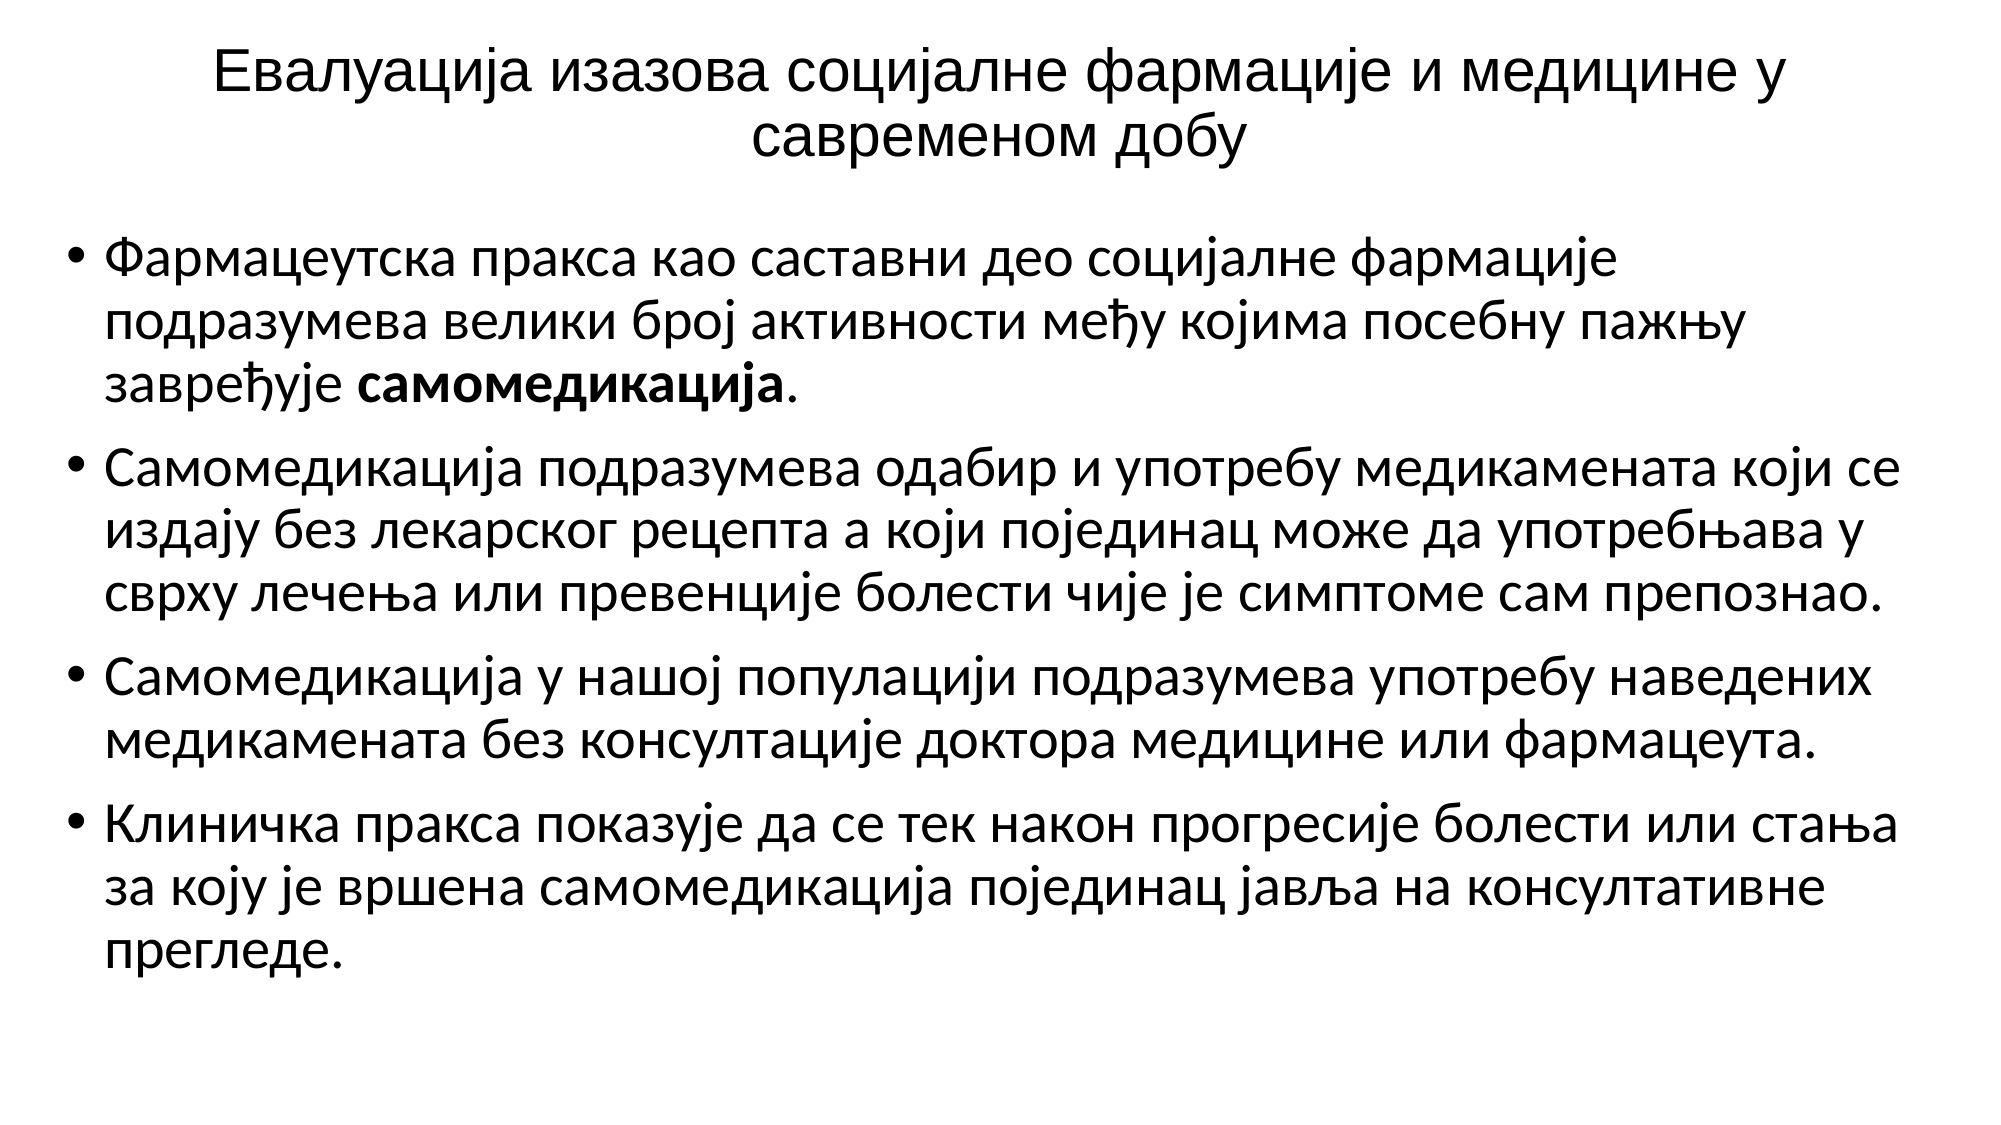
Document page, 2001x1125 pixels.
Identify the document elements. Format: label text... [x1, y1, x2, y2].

list Фармацеутска пракса као саставни део социјалне фармације подразумева велики број активности међу којима посебну пажњу завређује самомедикација. Самомедикација подразумева одабир и употребу медикамената који се издају без лекарског рецепта а који појединац може да употребњава у сврху лечења или превенције болести чије је симптоме сам препознао. Самомедикација у нашој популацији подразумева употребу наведених медикамената без консултације доктора медицине или фармацеута. Клиничка пракса показује да се тек након прогресије болести или стања за коју је вршена самомедикација појединац јавља на консултативне прегледе. [51, 218, 1962, 1112]
title Евалуација изазова социјалне фармације и медицине у савременом добу [137, 31, 1863, 178]
